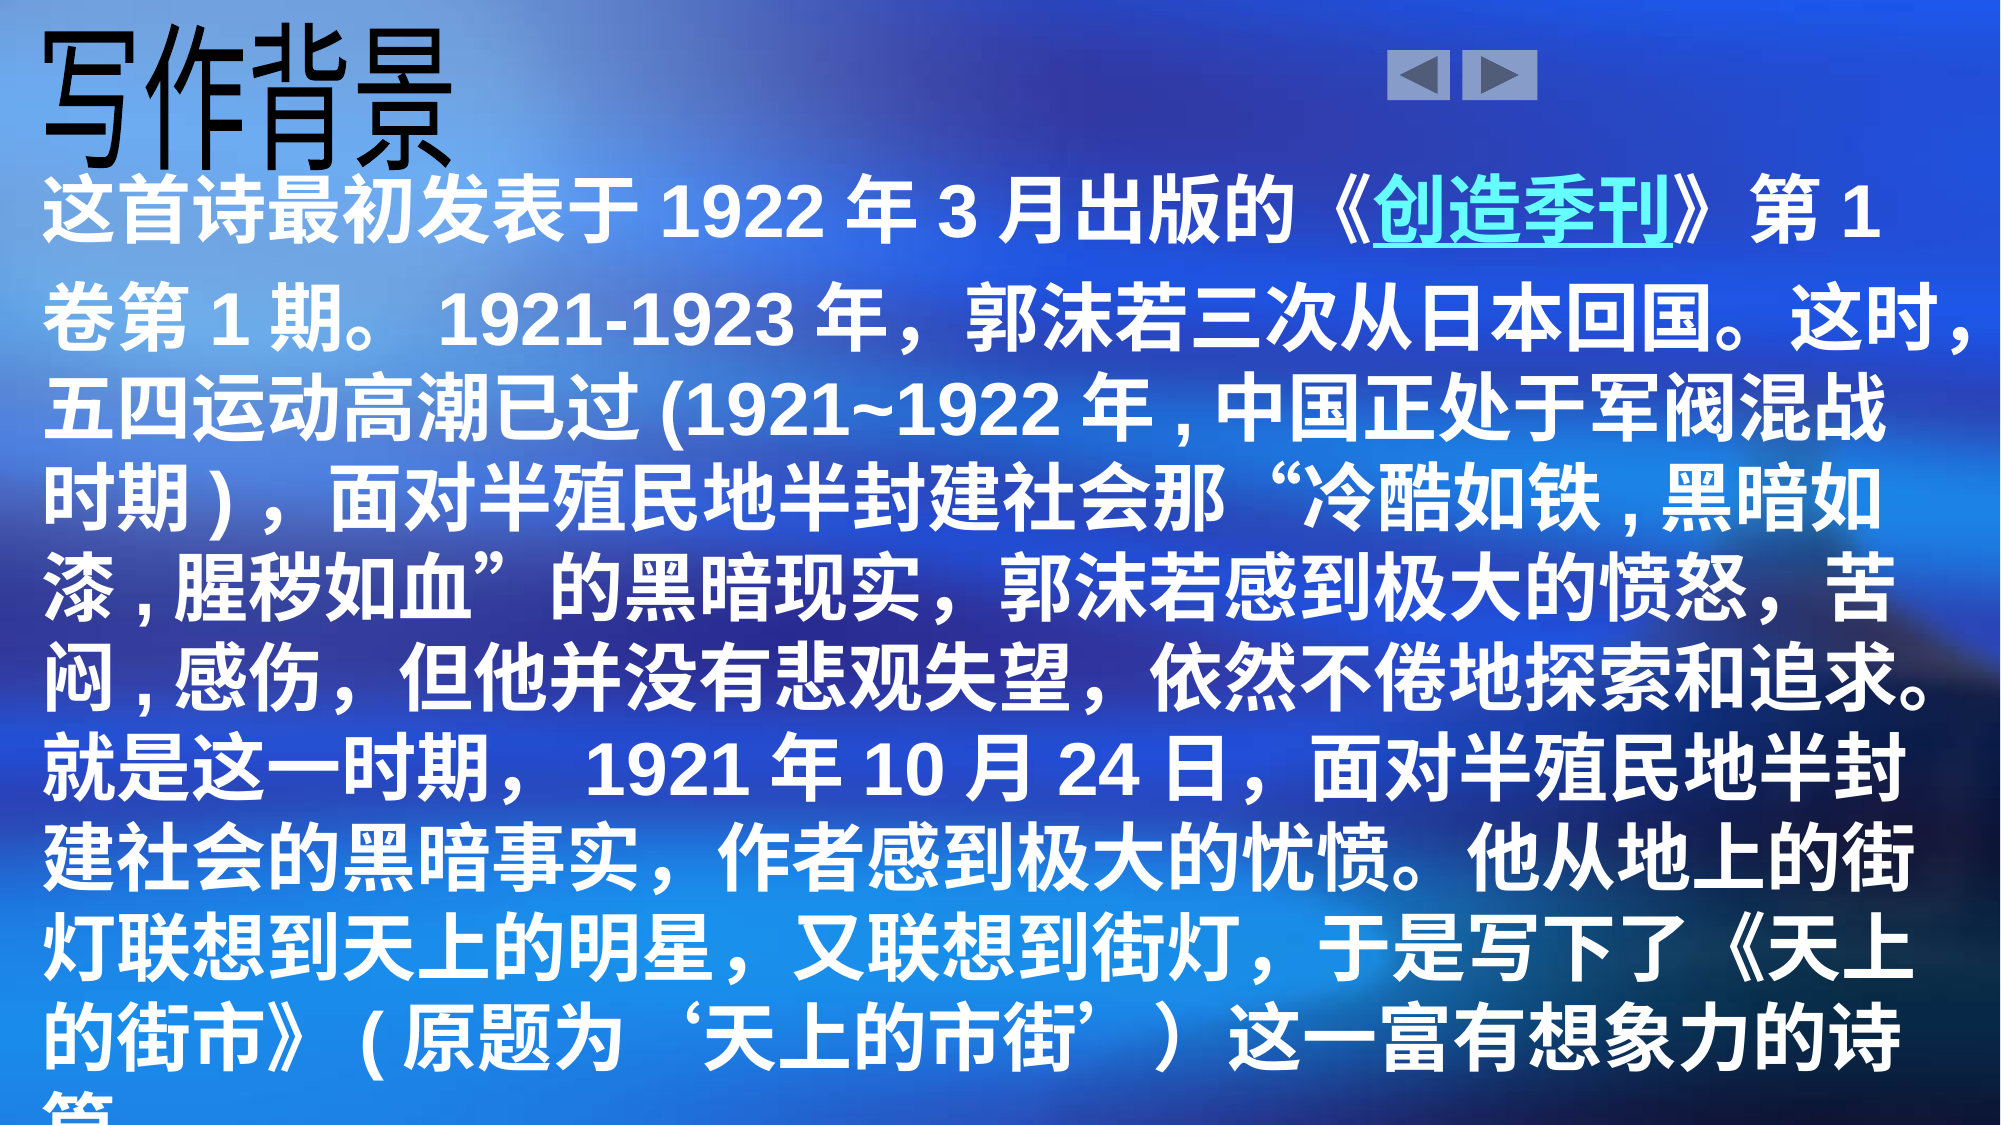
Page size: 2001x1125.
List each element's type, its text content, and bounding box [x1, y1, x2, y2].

picture [0, 0, 2001, 1125]
picture [268, 88, 332, 154]
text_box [1387, 49, 1538, 101]
text_box 这首诗最初发表于1922年3月出版的《创造季刊》第1卷第1期。1921-1923年，郭沫若三次从日本回国。这时，五四运动高潮已过(1921~1922年,中国正处于军阀混战时期)，面对半殖民地半封建社会那“冷酷如铁,黑暗如漆,腥秽如血”的黑暗现实，郭沫若感到极大的愤怒，苦闷,感伤，但他并没有悲观失望，依然不倦地探索和追求。就是这一时期，1921年10月24日，面对半殖民地半封建社会的黑暗事实，作者感到极大的忧愤。他从地上的街灯联想到天上的明星，又联想到街灯，于是写下了《天上的街市》(原题为‘天上的市街’）这一富有想象力的诗篇 [27, 154, 1973, 1125]
picture [276, 143, 324, 154]
picture [373, 102, 437, 154]
